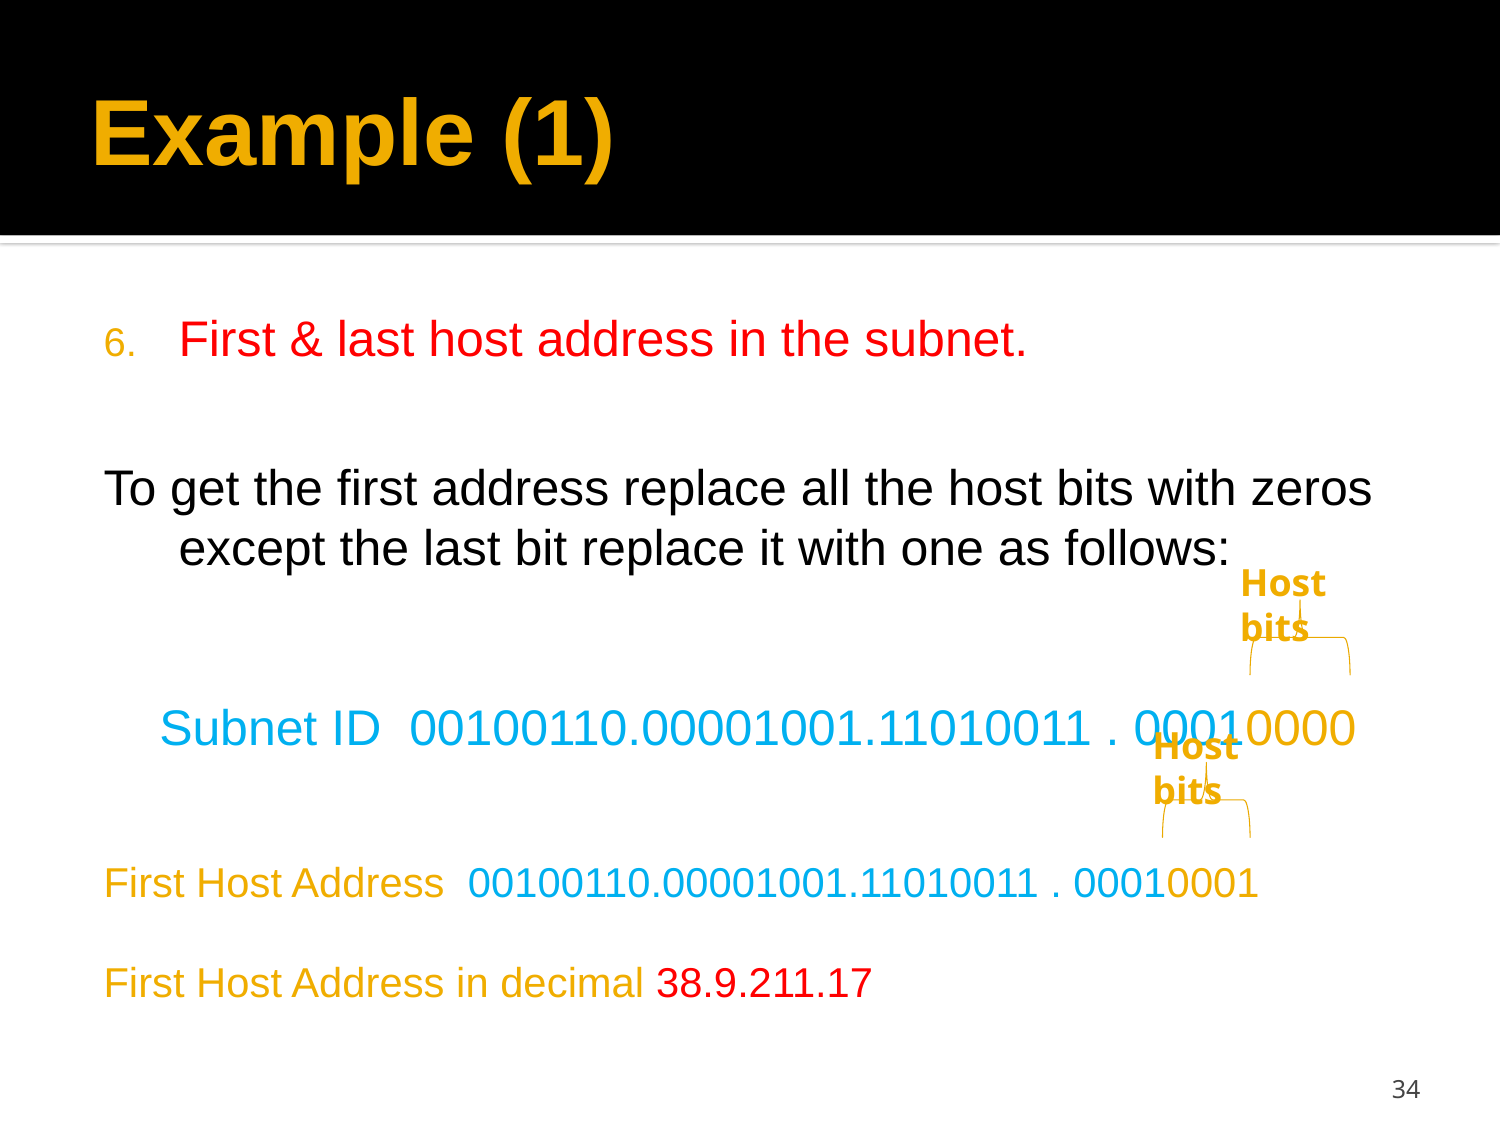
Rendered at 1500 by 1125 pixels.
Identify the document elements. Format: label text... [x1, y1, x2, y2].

text_box Host bits [1224, 551, 1413, 657]
list First & last host address in the subnet. To get the first address replace all the host bits with zeros except the last bit replace it with one as follows: Subnet ID 00100110.00001001.11010011 . 00010000 First Host Address 00100110.00001001.11010011 . 00010001 First Host Address in decimal 38.9.211.17 [75, 291, 1425, 1050]
text_box [1249, 657, 1351, 676]
title Example (1) [75, 25, 1425, 231]
text_box Host bits [1137, 714, 1325, 820]
slide_number 34 [1345, 1062, 1467, 1108]
text_box [1161, 820, 1251, 838]
